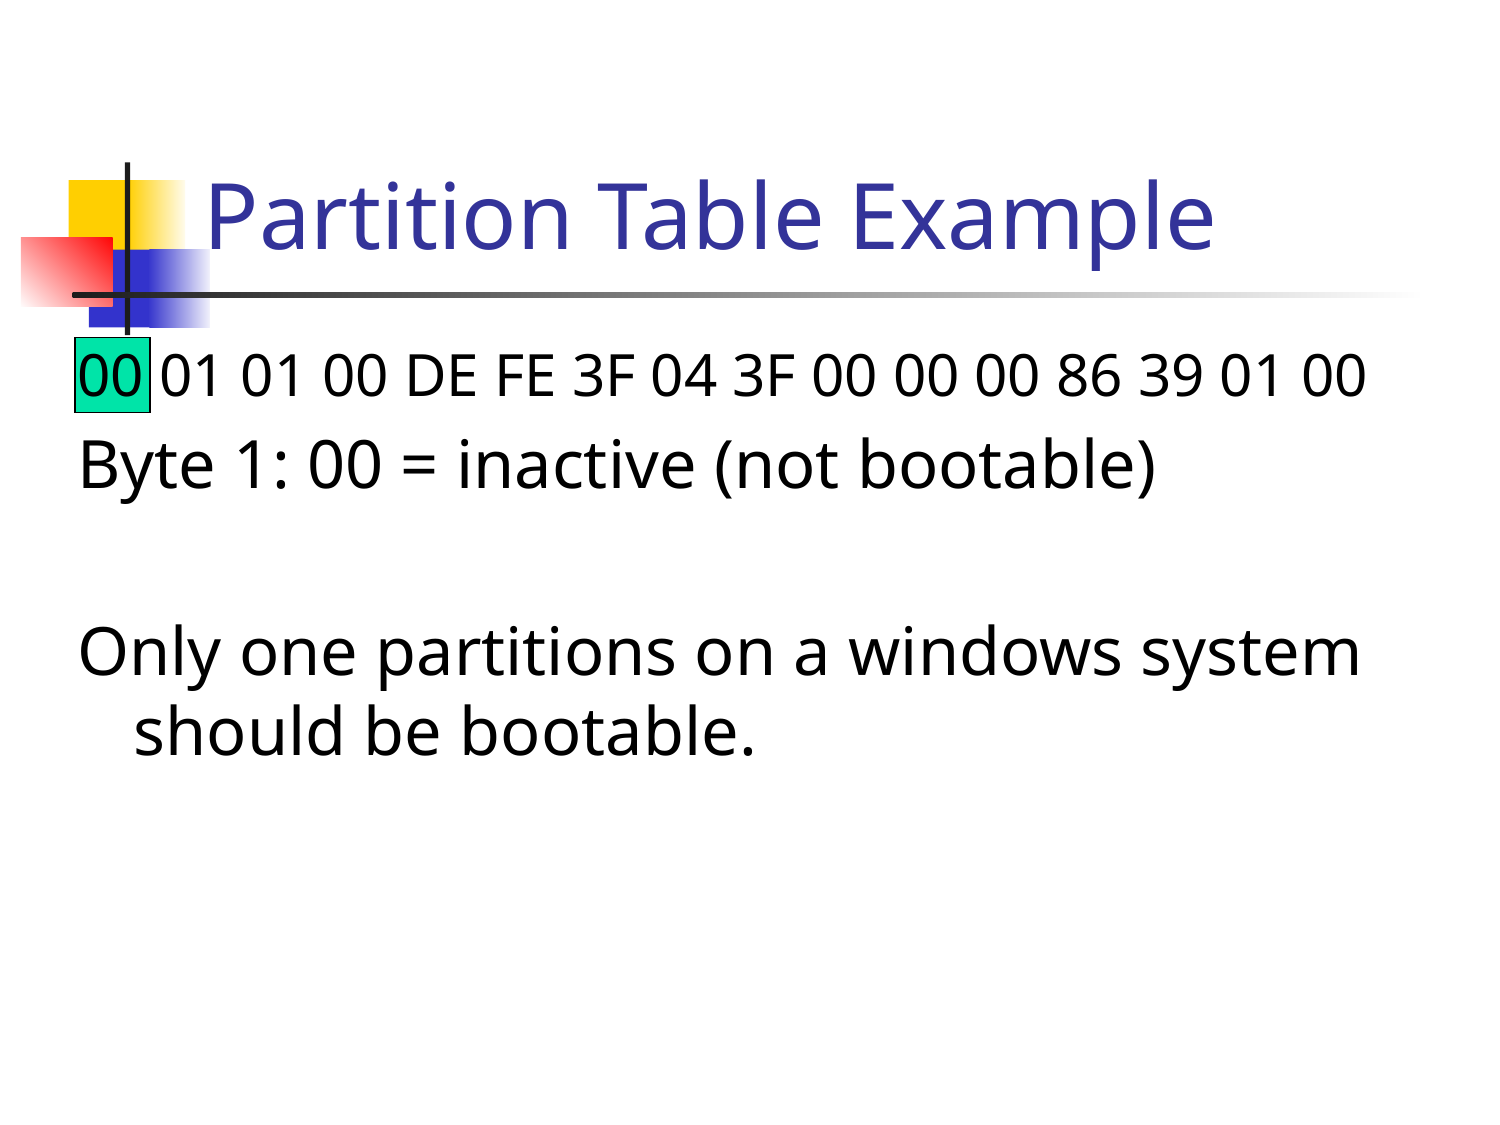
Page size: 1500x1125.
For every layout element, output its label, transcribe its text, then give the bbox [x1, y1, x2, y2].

list 00 01 01 00 DE FE 3F 04 3F 00 00 00 86 39 01 00 Byte 1: 00 = inactive (not bootable) Only one partitions on a windows system should be bootable. [62, 330, 1470, 1007]
title Partition Table Example [188, 34, 1468, 276]
